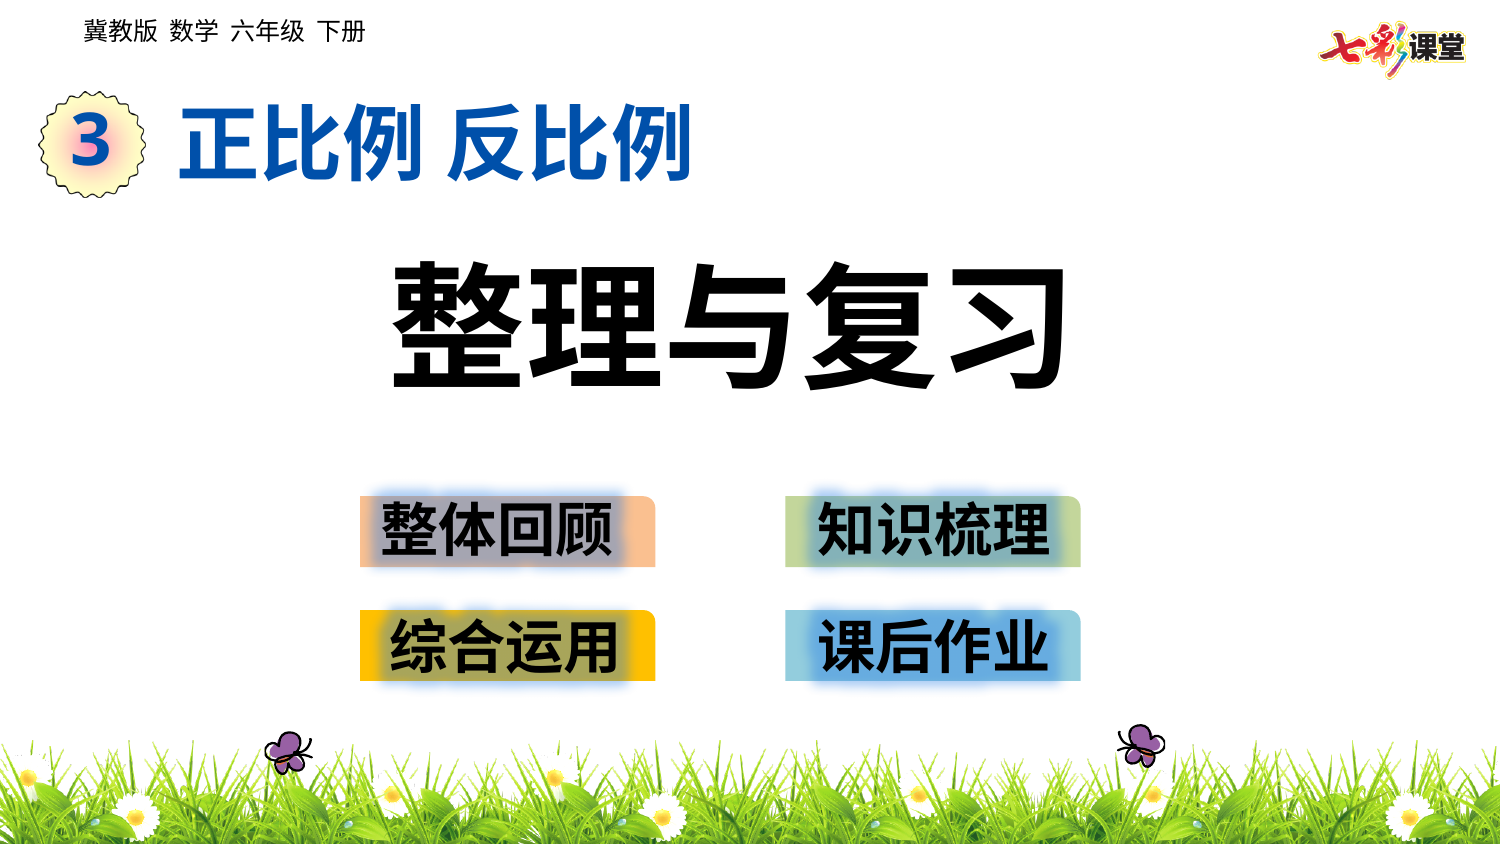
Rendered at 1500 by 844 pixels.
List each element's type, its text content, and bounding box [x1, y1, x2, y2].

text_box 课后作业 [798, 598, 1070, 693]
text_box 知识梳理 [798, 481, 1071, 575]
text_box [37, 84, 146, 198]
text_box [653, 497, 658, 570]
text_box 正比例 反比例 [164, 85, 707, 197]
text_box 整理与复习 [377, 235, 1088, 412]
picture [1316, 20, 1468, 80]
text_box 整体回顾 [361, 481, 634, 575]
text_box 综合运用 [370, 598, 642, 693]
picture [0, 723, 1500, 844]
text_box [0, 0, 904, 70]
